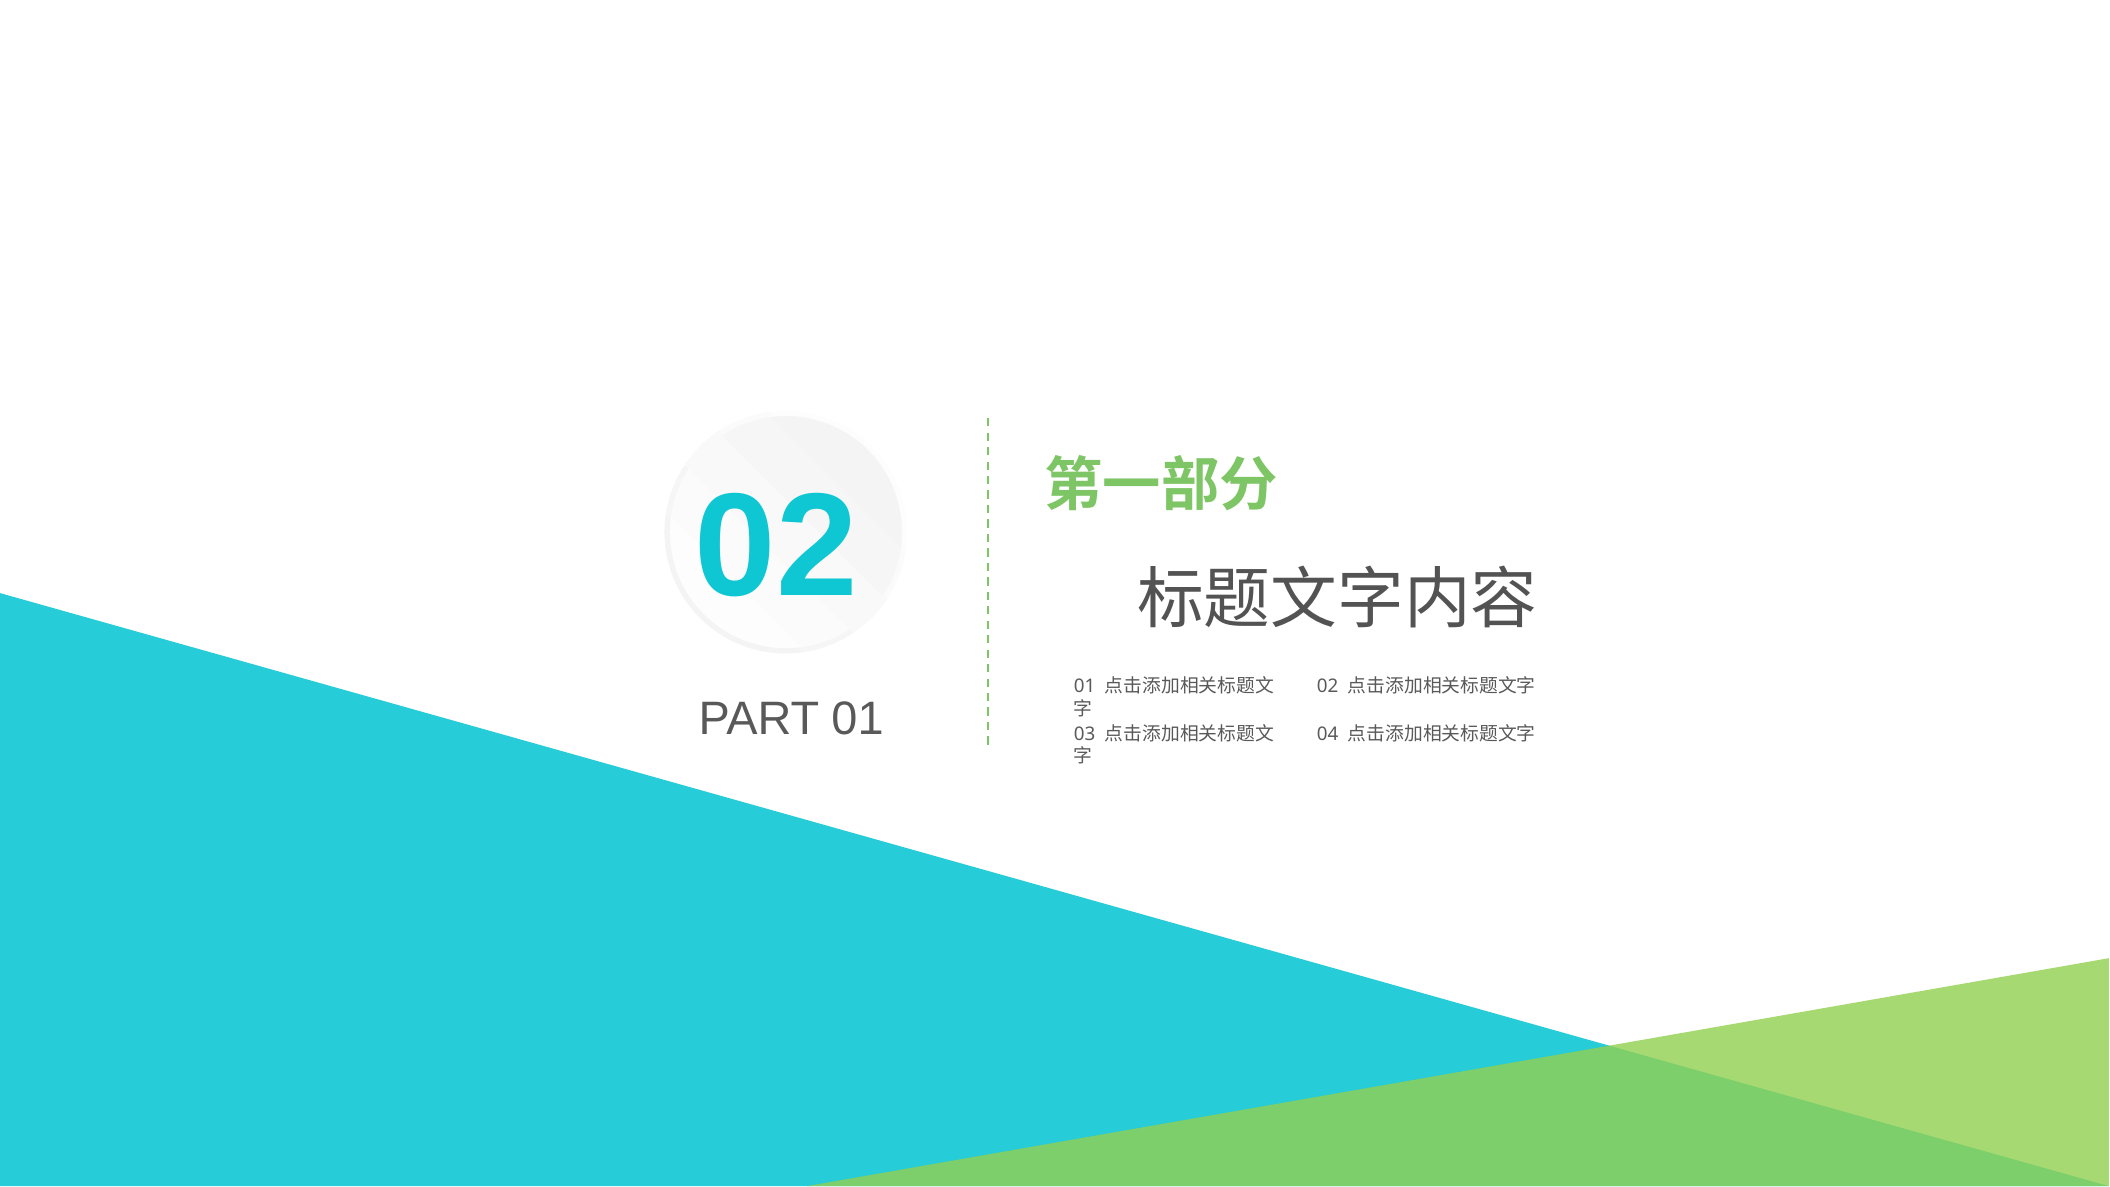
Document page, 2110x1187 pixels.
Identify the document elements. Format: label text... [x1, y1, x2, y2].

text_box 02 点击添加相关标题文字 [1302, 666, 1560, 704]
text_box [0, 592, 1608, 1187]
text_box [664, 410, 907, 654]
text_box [806, 956, 2110, 1187]
text_box PART 01 [698, 687, 907, 745]
text_box 04 点击添加相关标题文字 [1302, 714, 1560, 751]
text_box 03 点击添加相关标题文字 [1060, 714, 1306, 774]
text_box 第一部分 标题文字内容 [1010, 439, 1568, 651]
text_box 01 点击添加相关标题文字 [1060, 666, 1306, 714]
